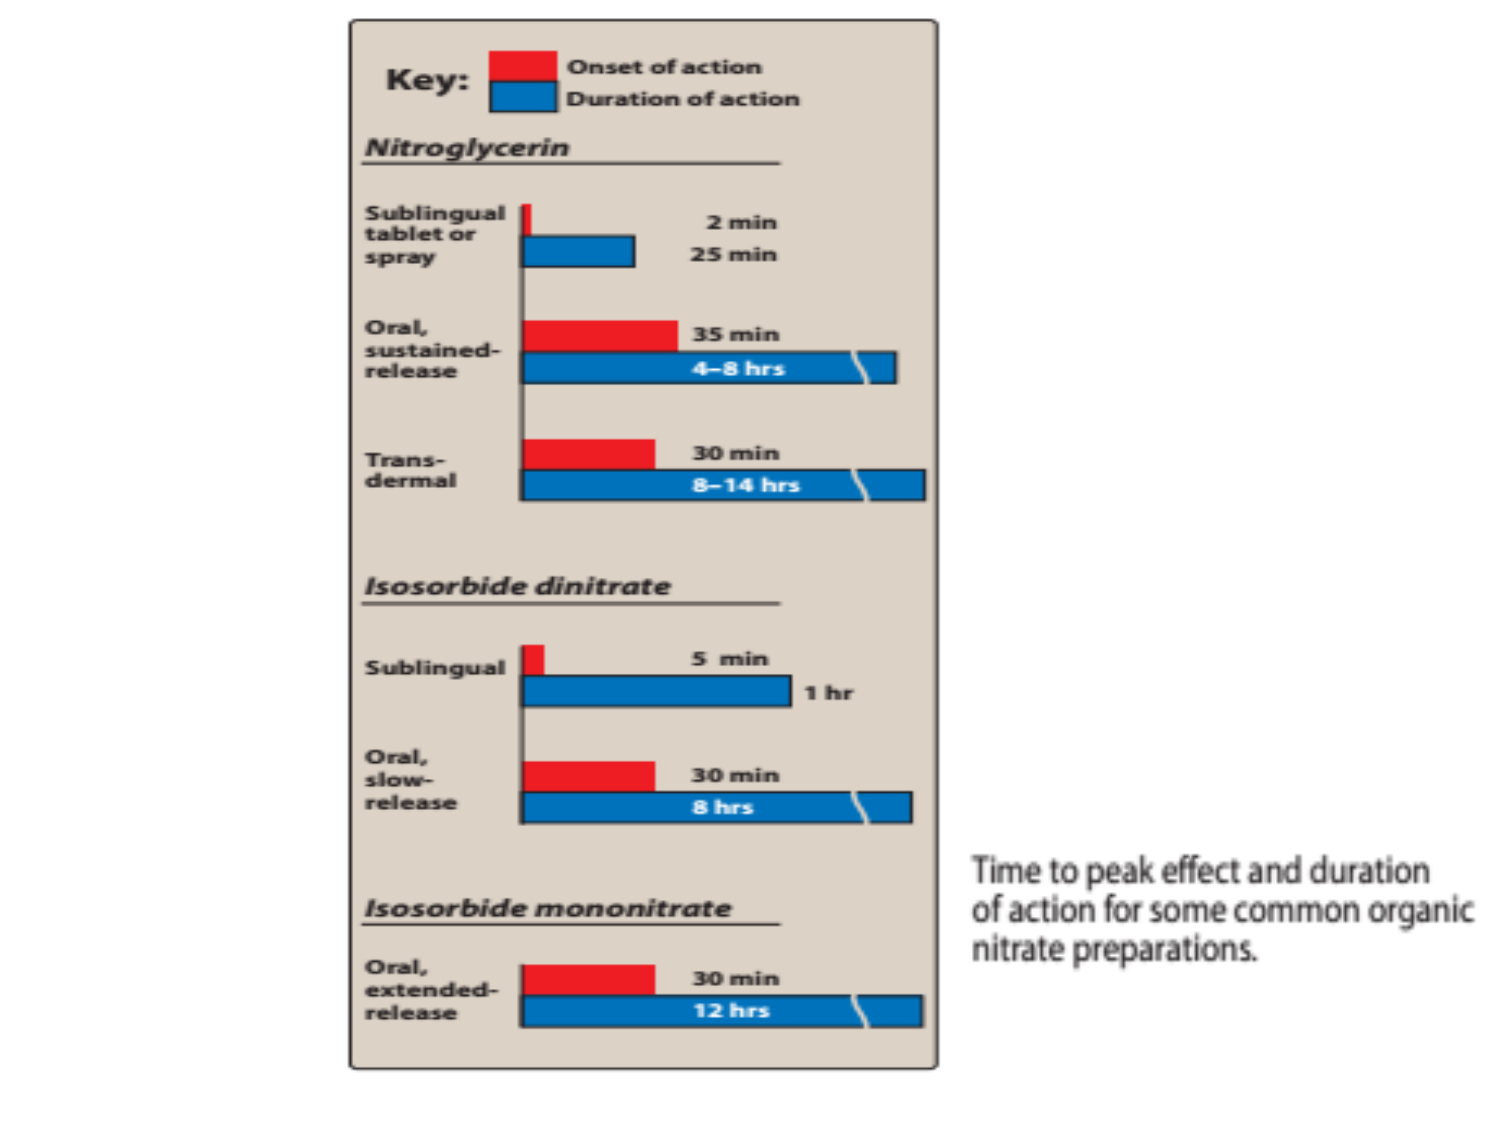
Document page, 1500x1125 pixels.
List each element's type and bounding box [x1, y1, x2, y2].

picture [340, 15, 1500, 1076]
